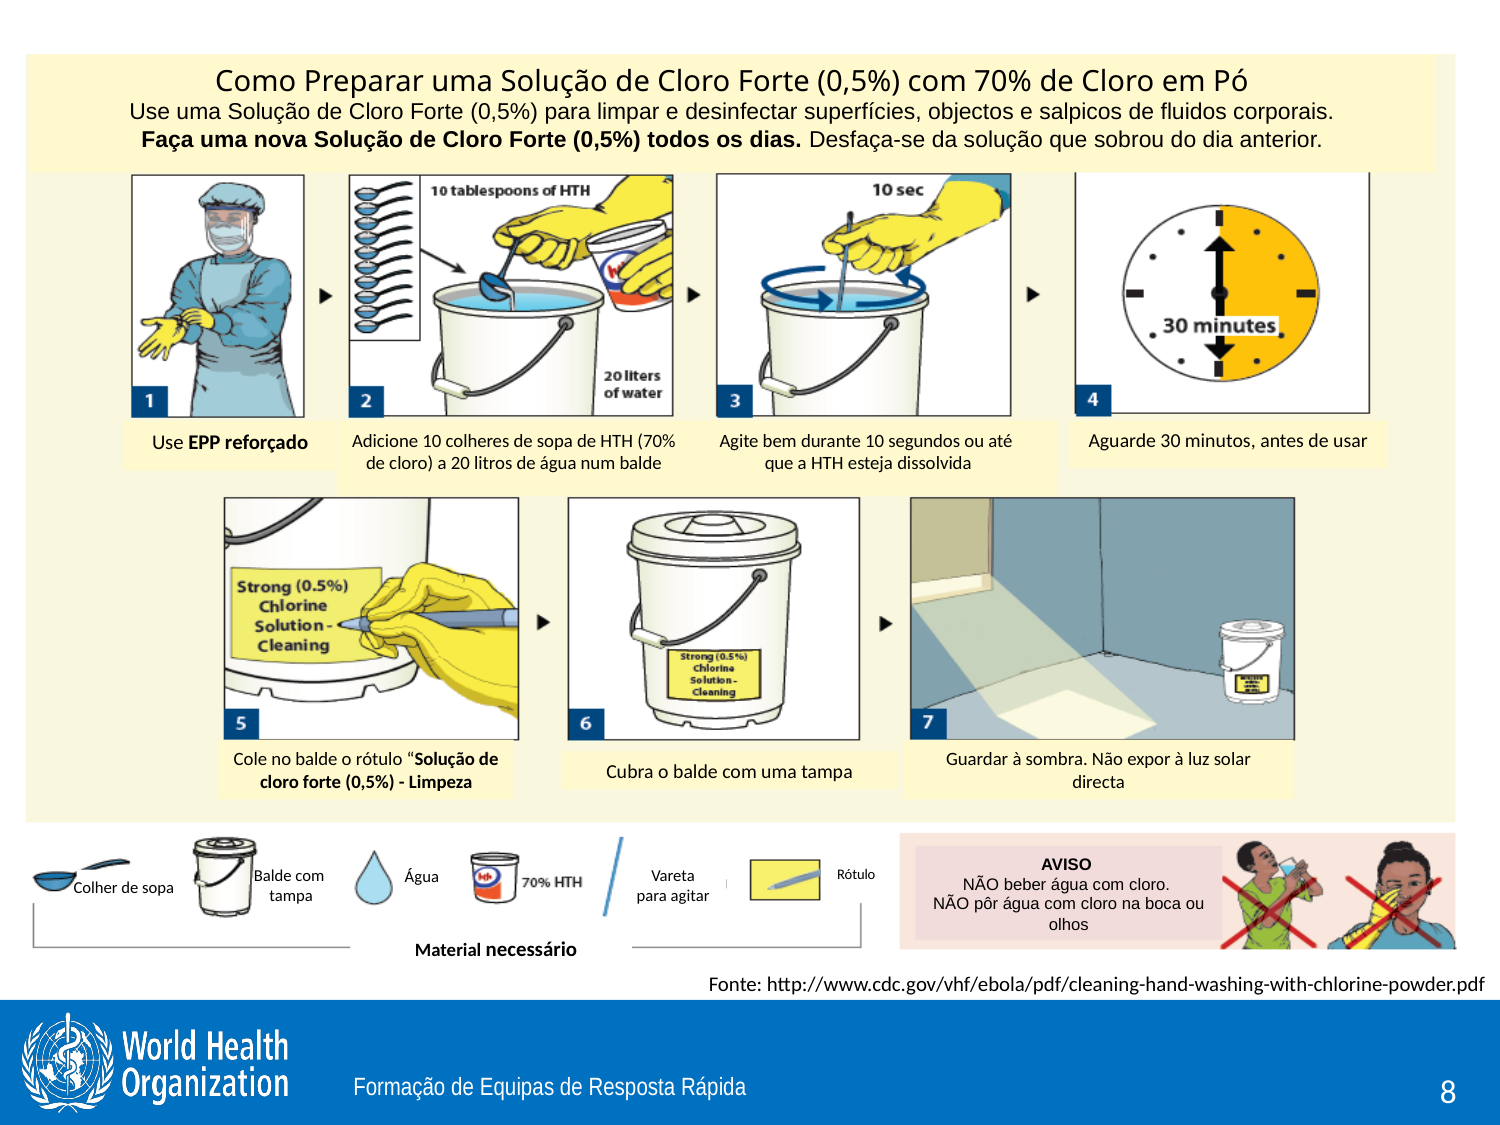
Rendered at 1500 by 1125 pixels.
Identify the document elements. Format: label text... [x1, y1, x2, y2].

picture [21, 1012, 288, 1113]
picture [17, 54, 1471, 966]
text_box Fonte: http://www.cdc.gov/vhf/ebola/pdf/cleaning-hand-washing-with-chlorine-powder.pdf [348, 963, 1500, 1004]
